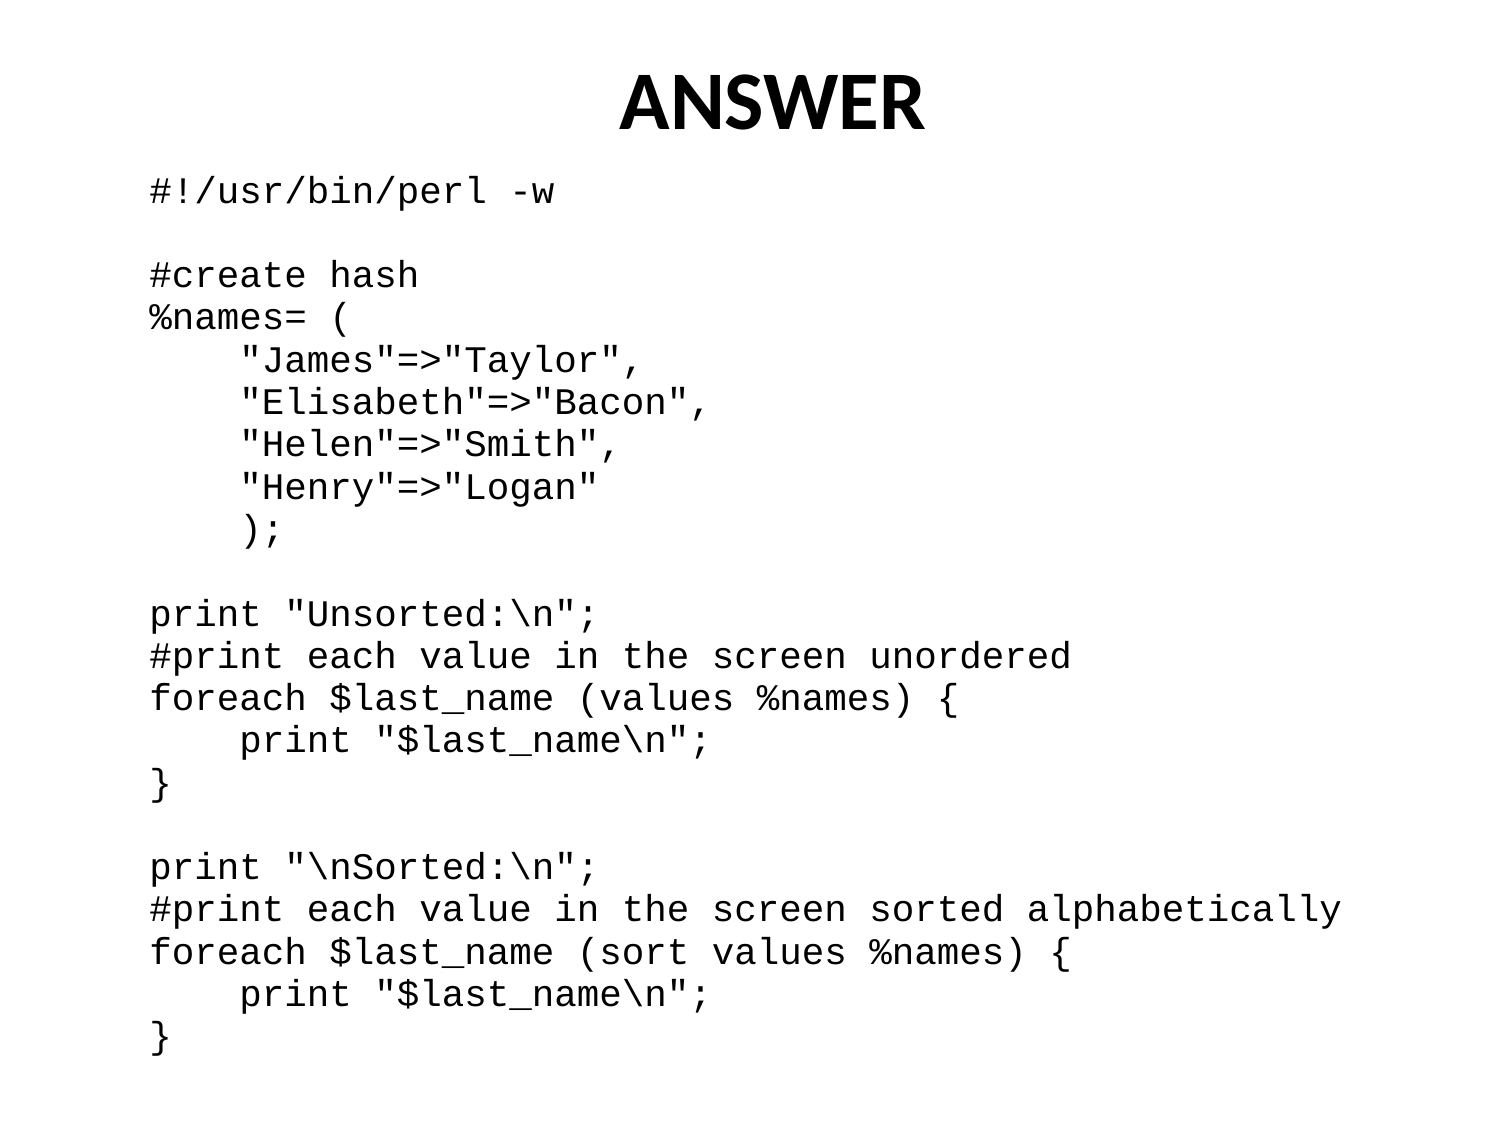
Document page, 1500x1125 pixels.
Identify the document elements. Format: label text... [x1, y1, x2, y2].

text_box #!/usr/bin/perl -w #create hash %names= ( "James"=>"Taylor", "Elisabeth"=>"Bacon", "Helen"=>"Smith", "Henry"=>"Logan" ); print "Unsorted:\n"; #print each value in the screen unordered foreach $last_name (values %names) { print "$last_name\n"; } print "\nSorted:\n"; #print each value in the screen sorted alphabetically foreach $last_name (sort values %names) { print "$last_name\n"; } [136, 160, 1463, 985]
text_box ANSWER [574, 34, 971, 141]
